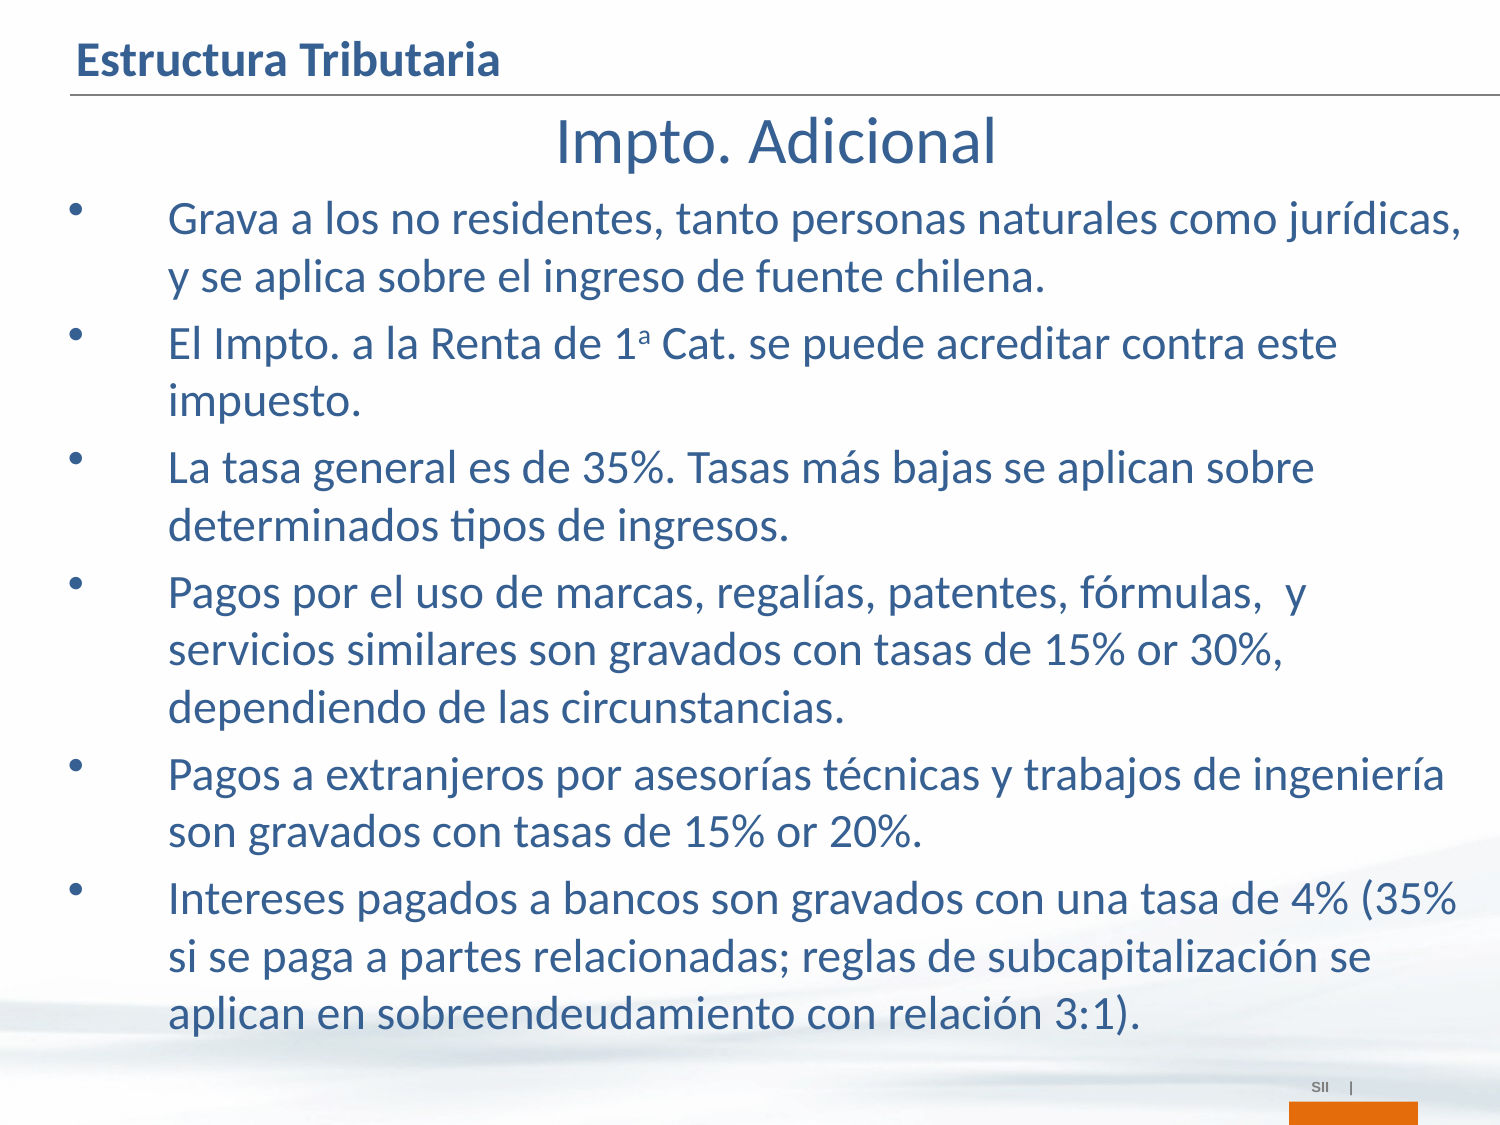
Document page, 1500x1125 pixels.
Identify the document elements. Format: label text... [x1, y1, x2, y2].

text_box [1287, 1099, 1420, 1125]
text_box Impto. Adicional Grava a los no residentes, tanto personas naturales como jurídicas, y se aplica sobre el ingreso de fuente chilena. El Impto. a la Renta de 1a Cat. se puede acreditar contra este impuesto. La tasa general es de 35%. Tasas más bajas se aplican sobre determinados tipos de ingresos. Pagos por el uso de marcas, regalías, patentes, fórmulas, y servicios similares son gravados con tasas de 15% or 30%, dependiendo de las circunstancias. Pagos a extranjeros por asesorías técnicas y trabajos de ingeniería son gravados con tasas de 15% or 20%. Intereses pagados a bancos son gravados con una tasa de 4% (35% si se paga a partes relacionadas; reglas de subcapitalización se aplican en sobreendeudamiento con relación 3:1). [53, 89, 1500, 915]
text_box SII | [1257, 1070, 1376, 1103]
picture [0, 0, 1500, 1125]
text_box Estructura Tributaria [61, 18, 517, 94]
